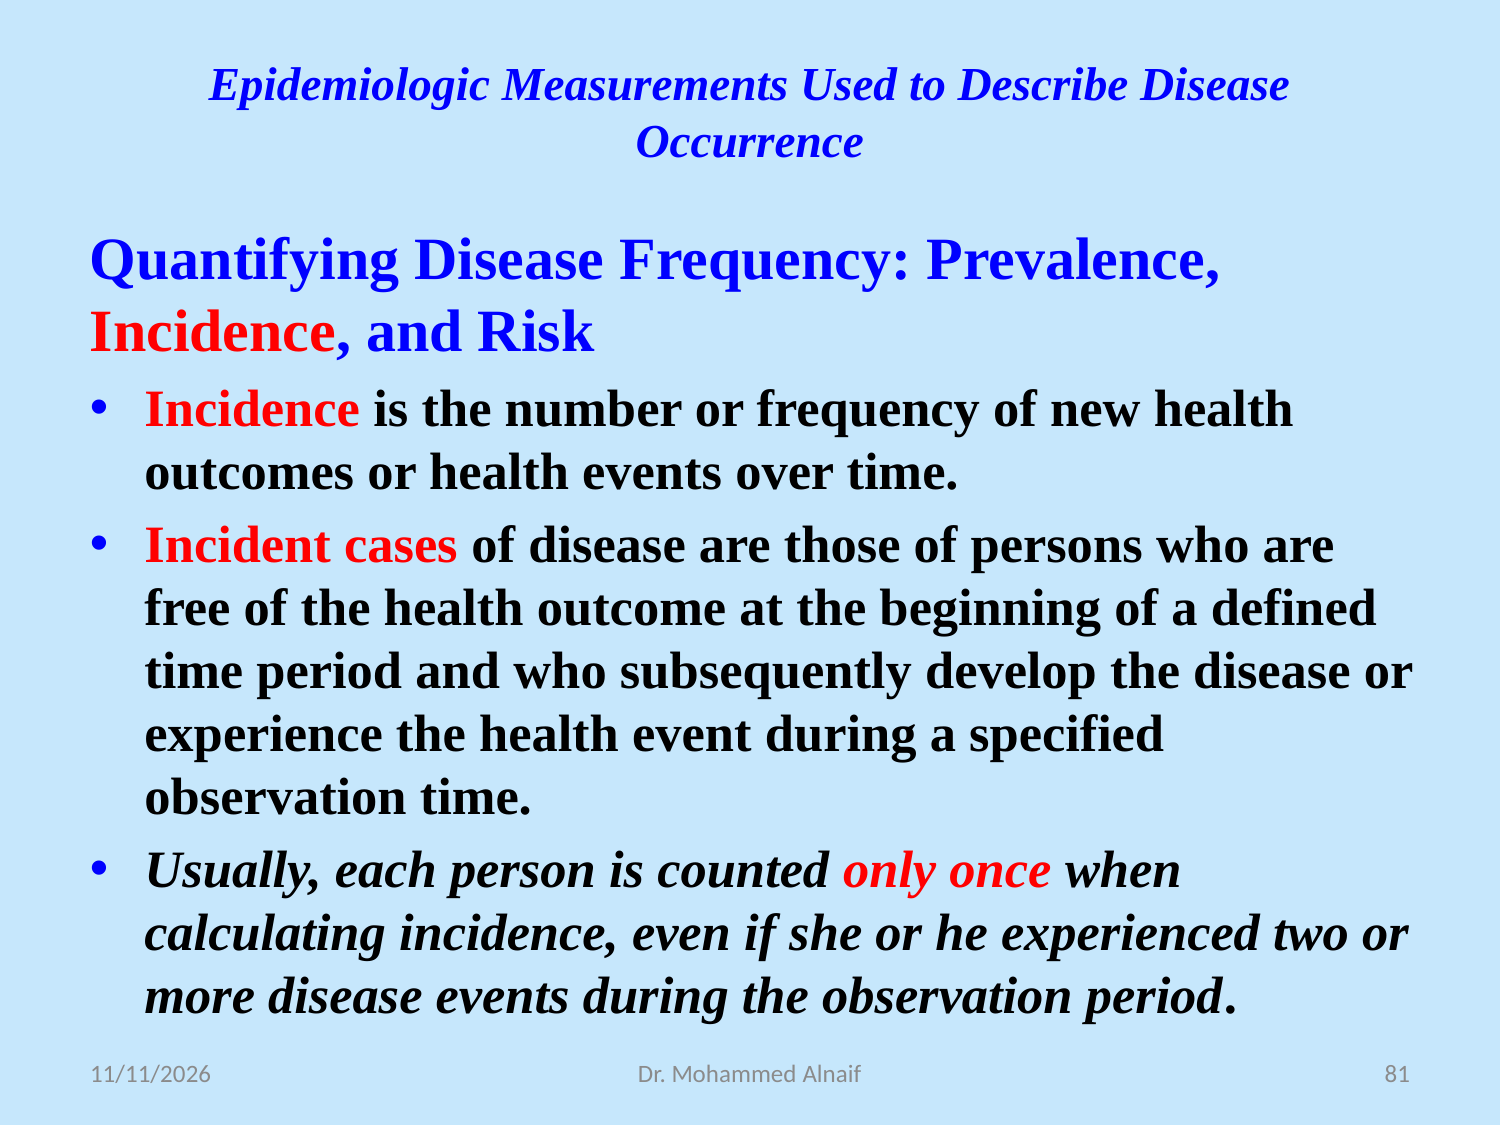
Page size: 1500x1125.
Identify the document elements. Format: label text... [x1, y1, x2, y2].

slide_number 81 [1074, 1042, 1425, 1103]
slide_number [75, 1042, 425, 1103]
text_box Quantifying Disease Frequency: Prevalence, Incidence, and Risk Incidence is the number or frequency of new health outcomes or health events over time. Incident cases of disease are those of persons who are free of the health outcome at the beginning of a defined time period and who subsequently develop the disease or experience the health event during a specified observation time. Usually, each person is counted only once when calculating incidence, even if she or he experienced two or more disease events during the observation period. [74, 212, 1438, 1038]
title Epidemiologic Measurements Used to Describe Disease Occurrence [75, 45, 1425, 175]
footer Dr. Mohammed Alnaif [512, 1042, 988, 1103]
